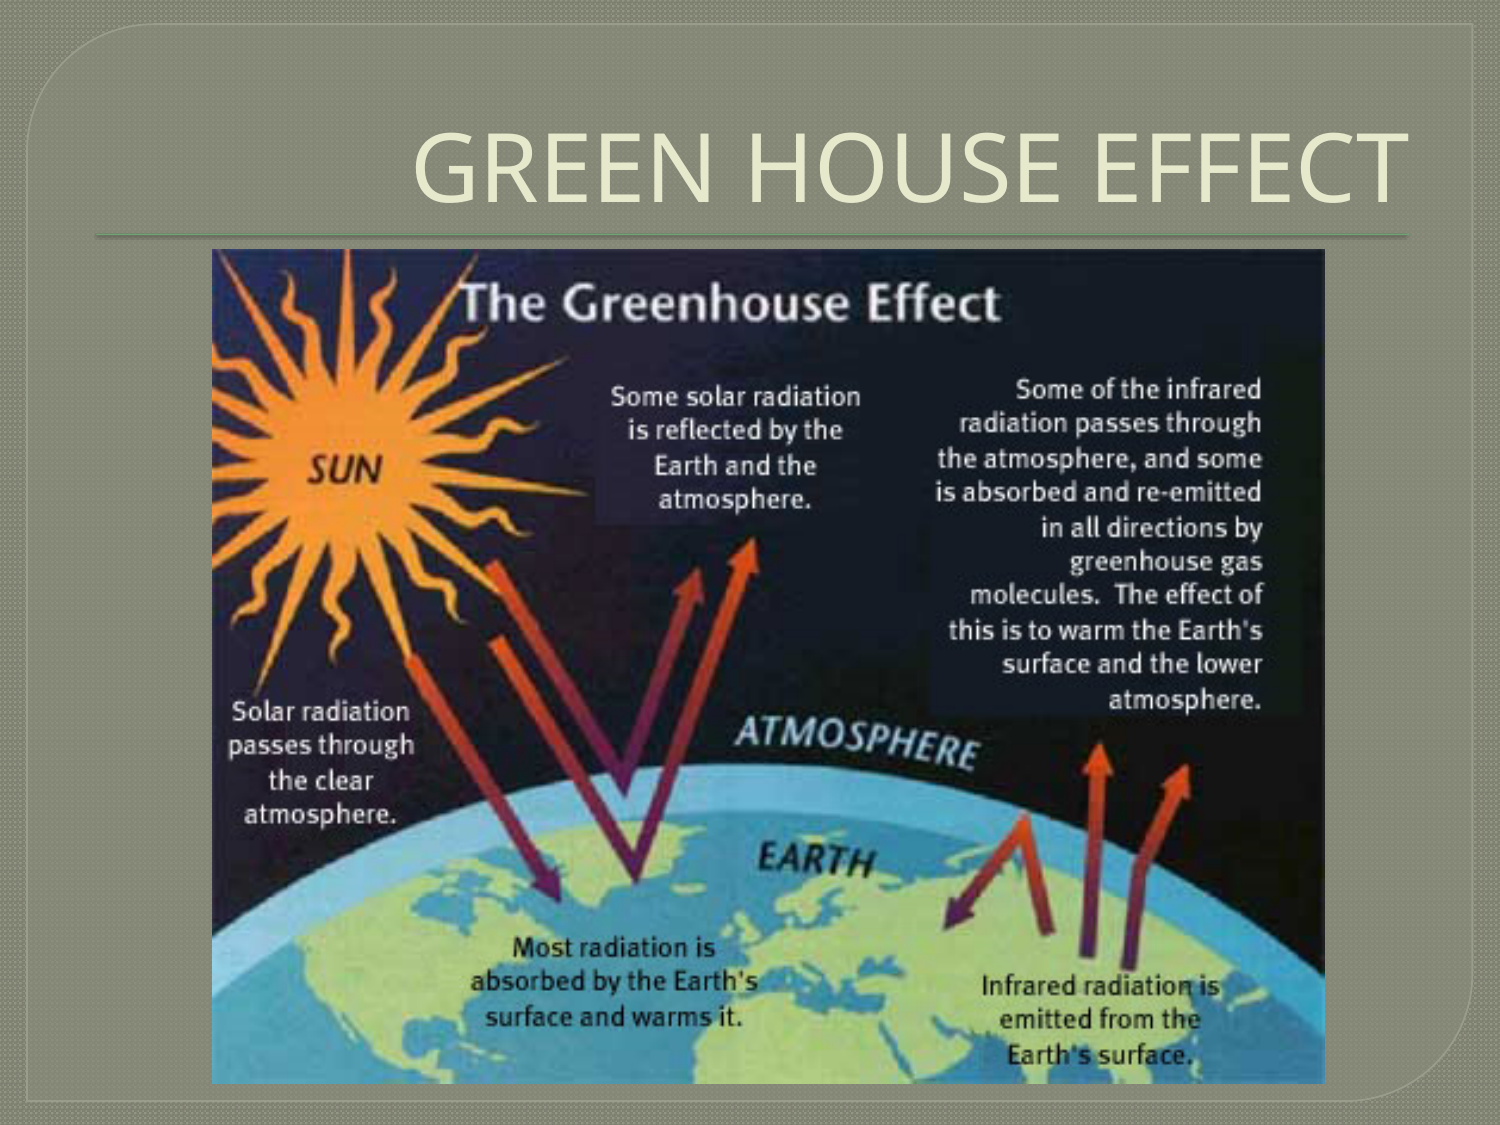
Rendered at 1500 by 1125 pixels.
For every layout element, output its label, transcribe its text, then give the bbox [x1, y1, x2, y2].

title GREEN HOUSE EFFECT [75, 41, 1425, 229]
picture [212, 249, 1326, 1084]
